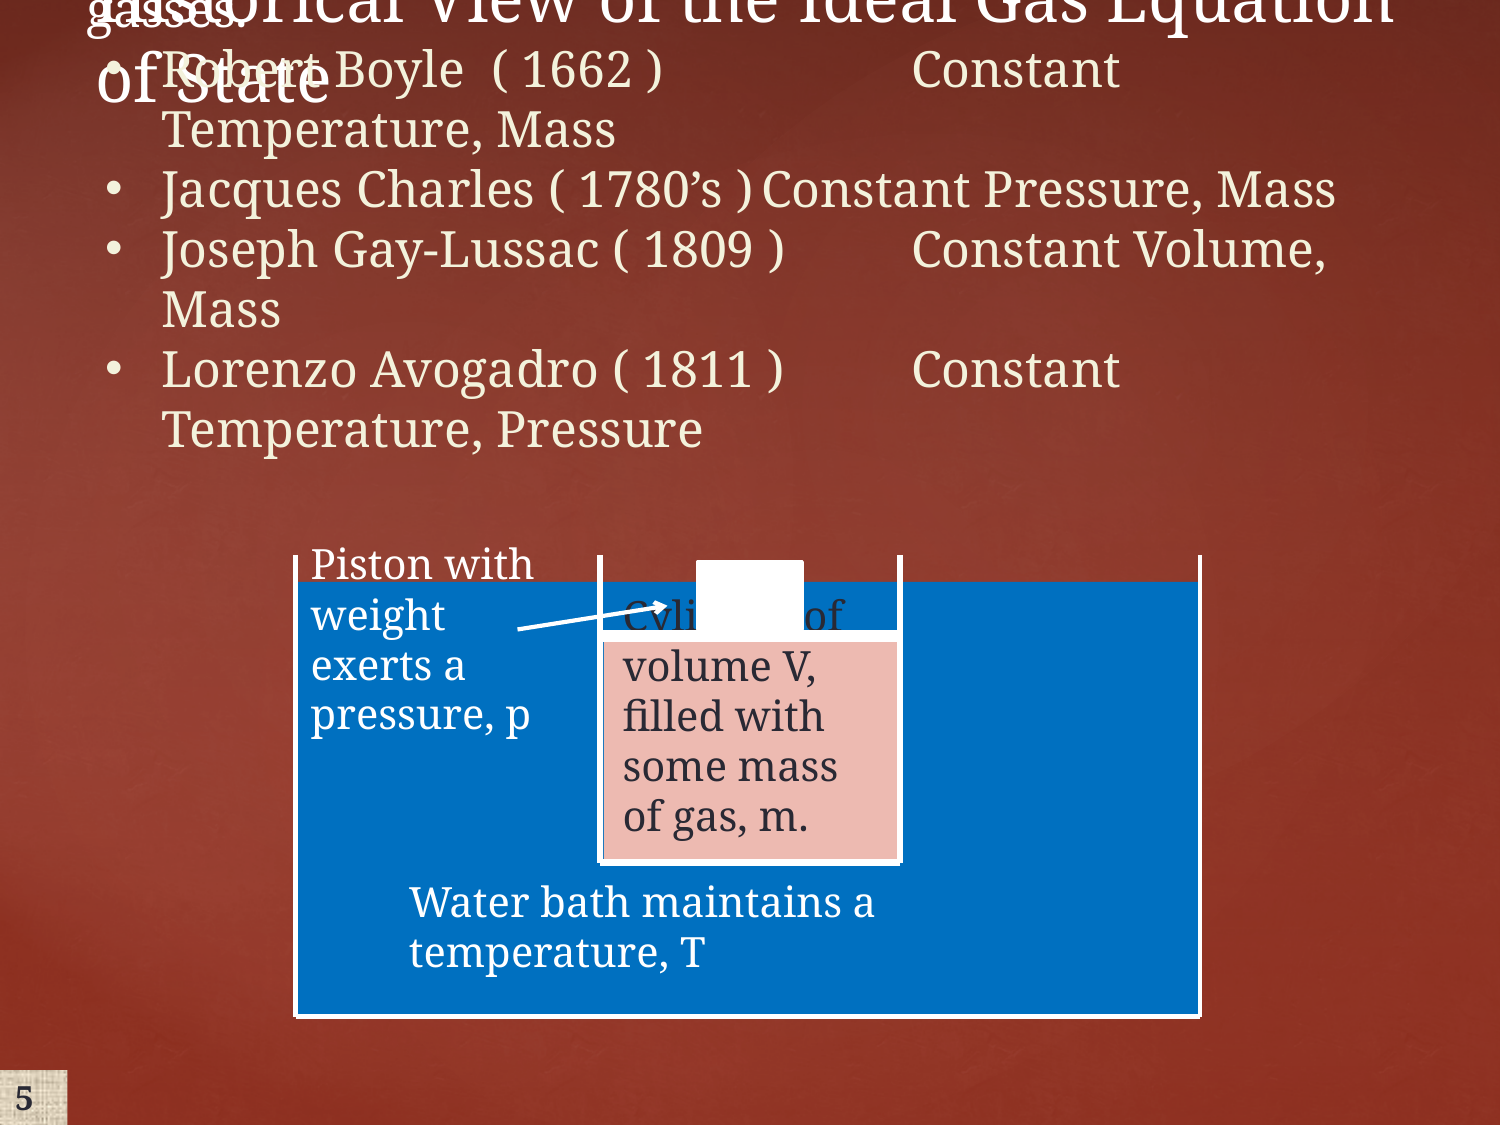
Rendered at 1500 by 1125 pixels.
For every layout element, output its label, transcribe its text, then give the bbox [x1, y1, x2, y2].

text_box Historical View of the Ideal Gas Equation of State [80, 44, 1438, 124]
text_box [295, 554, 1201, 1017]
text_box Set of four experiments leads to a description of dilute gasses. Robert Boyle ( 1662 ) Constant Temperature, Mass Jacques Charles ( 1780’s ) Constant Pressure, Mass Joseph Gay-Lussac ( 1809 ) Constant Volume, Mass Lorenzo Avogadro ( 1811 ) Constant Temperature, Pressure [14, 142, 1455, 465]
text_box 5 [0, 1070, 68, 1125]
